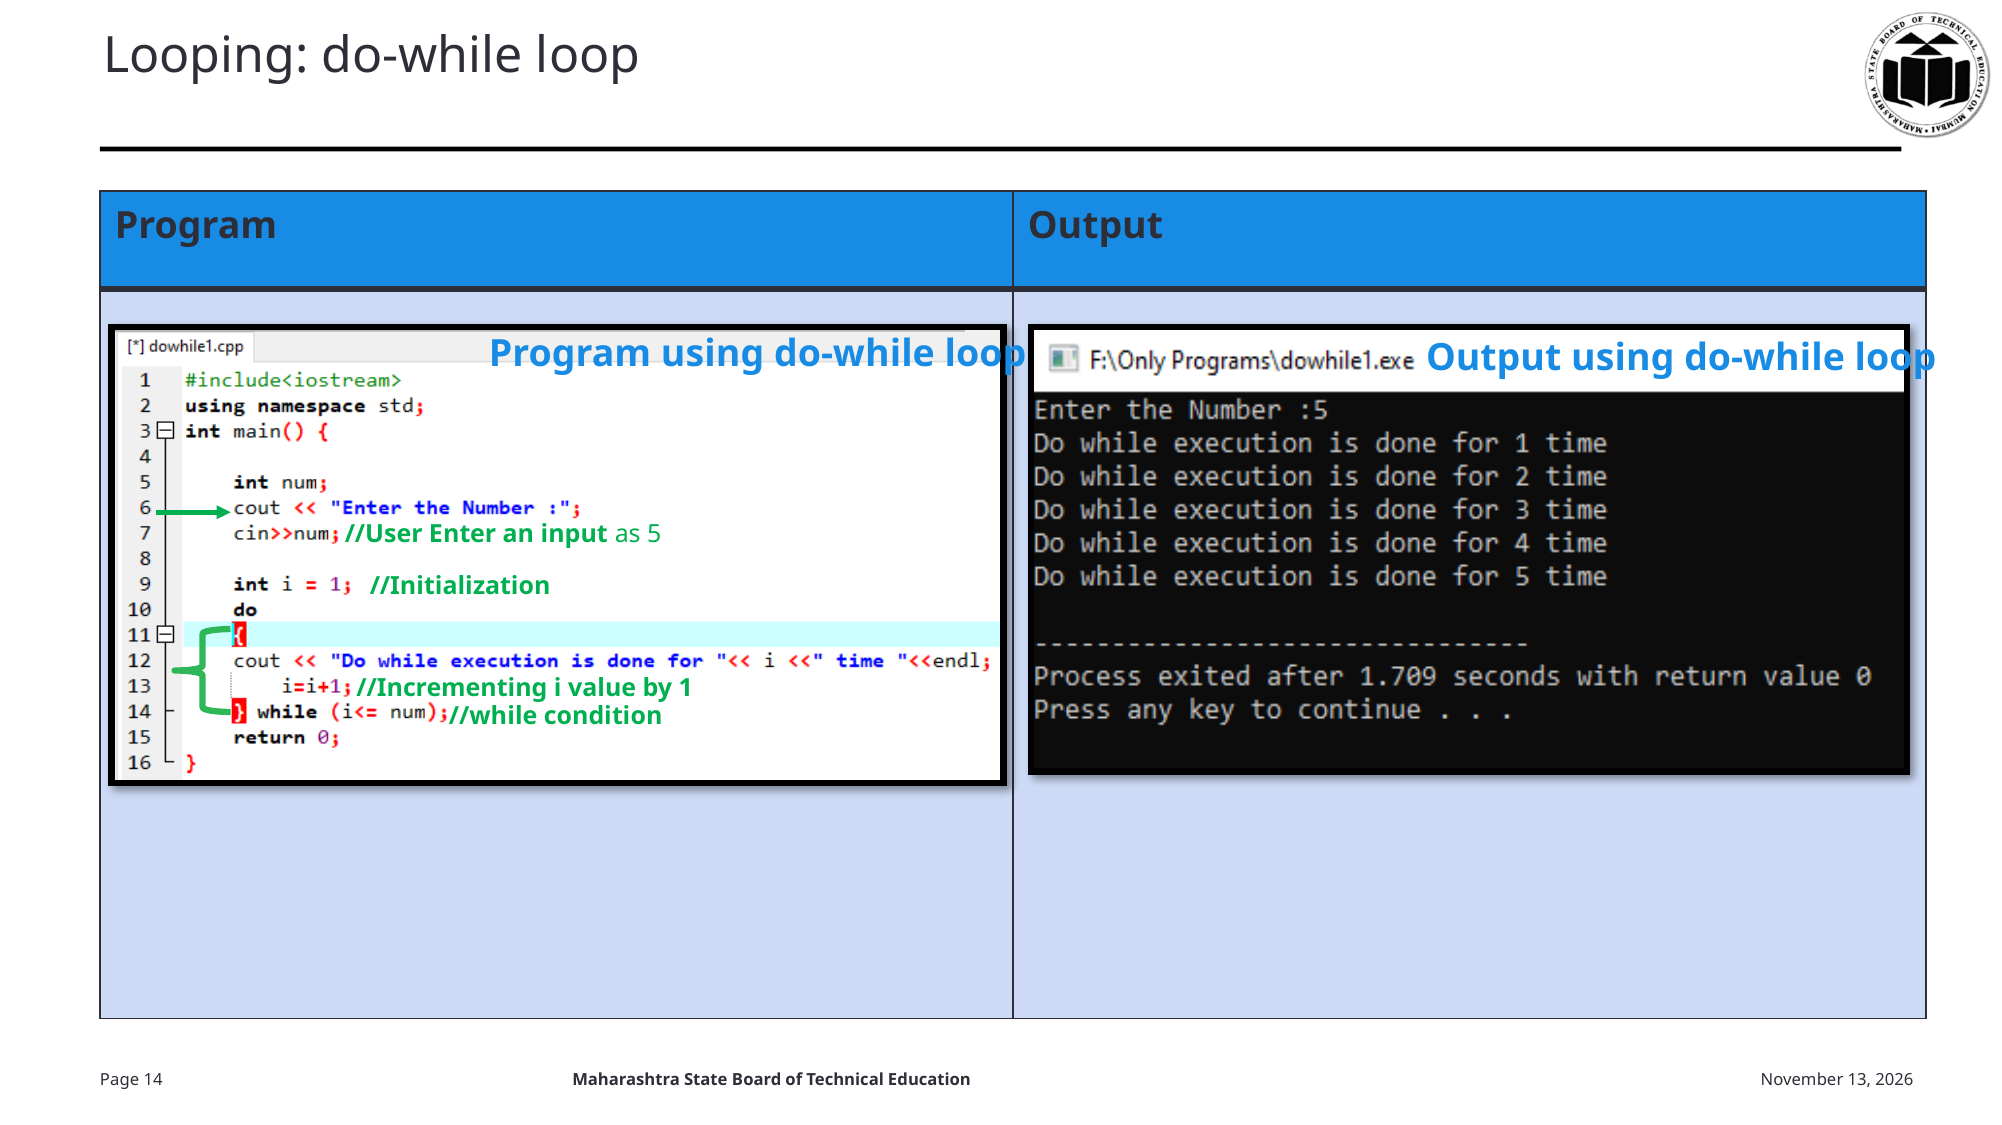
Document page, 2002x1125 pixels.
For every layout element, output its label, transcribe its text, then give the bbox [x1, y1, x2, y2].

table_header Program [101, 192, 1012, 286]
picture [1852, 0, 2001, 149]
table_cell [1014, 382, 1925, 1018]
picture [1033, 329, 1905, 769]
picture [114, 329, 1001, 780]
title Looping: do-while loop [103, 31, 1905, 129]
table_cell [101, 292, 1012, 1018]
table_cell [1014, 292, 1925, 325]
table_header Output [1014, 192, 1925, 286]
text_box Program using do-while loop [474, 322, 1100, 382]
text_box Output using do-while loop [1411, 325, 2001, 386]
